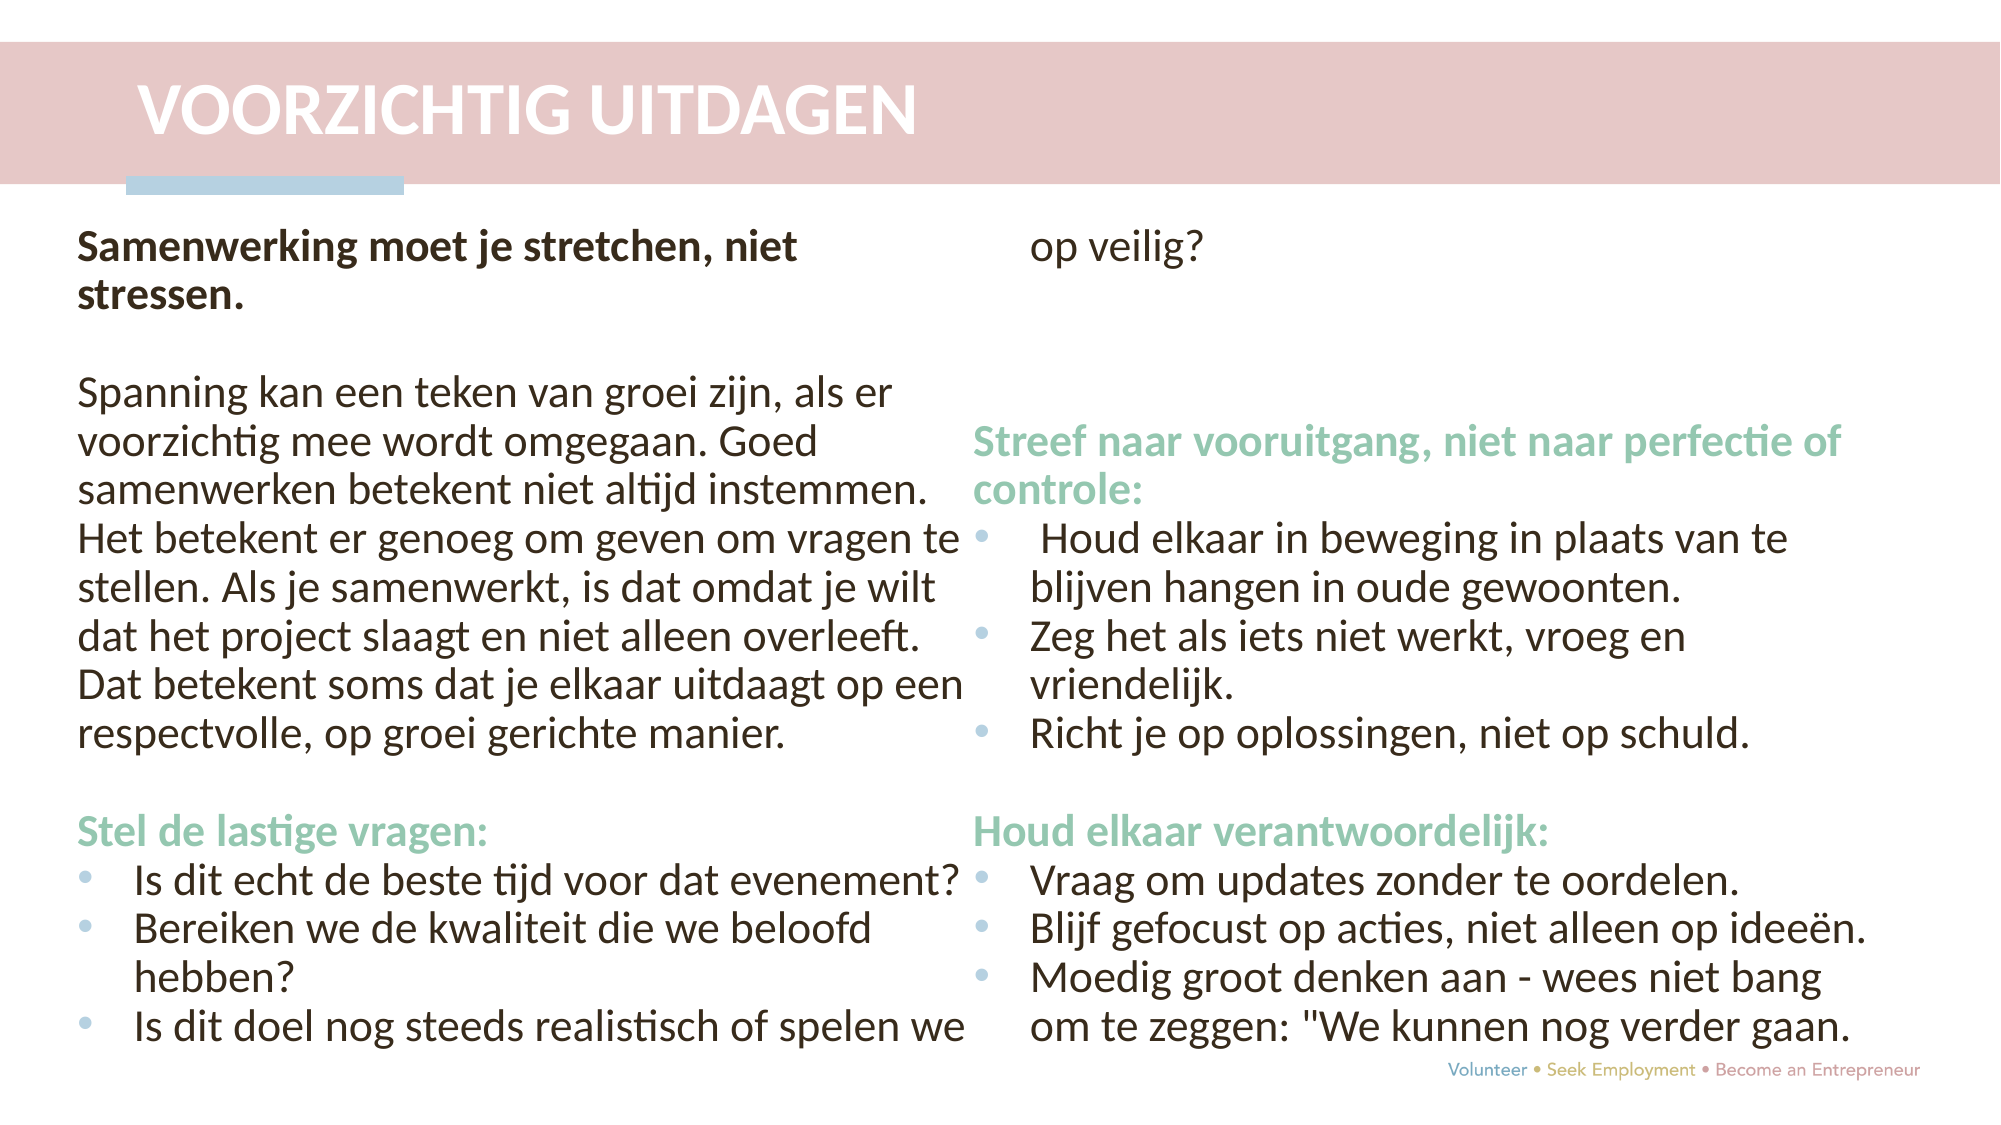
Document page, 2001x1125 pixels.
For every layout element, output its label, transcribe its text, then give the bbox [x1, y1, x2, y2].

list Samenwerking moet je stretchen, niet stressen. Spanning kan een teken van groei zijn, als er voorzichtig mee wordt omgegaan. Goed samenwerken betekent niet altijd instemmen. Het betekent er genoeg om geven om vragen te stellen. Als je samenwerkt, is dat omdat je wilt dat het project slaagt en niet alleen overleeft. Dat betekent soms dat je elkaar uitdaagt op een respectvolle, op groei gerichte manier. Stel de lastige vragen: Is dit echt de beste tijd voor dat evenement? Bereiken we de kwaliteit die we beloofd hebben? Is dit doel nog steeds realistisch of spelen we op veilig? Streef naar vooruitgang, niet naar perfectie of controle: Houd elkaar in beweging in plaats van te blijven hangen in oude gewoonten. Zeg het als iets niet werkt, vroeg en vriendelijk. Richt je op oplossingen, niet op schuld. Houd elkaar verantwoordelijk: Vraag om updates zonder te oordelen. Blijf gefocust op acties, niet alleen op ideeën. Moedig groot denken aan - wees niet bang om te zeggen: "We kunnen nog verder gaan. [62, 214, 1885, 1011]
list VOORZICHTIG UITDAGEN [123, 51, 1913, 170]
picture [1418, 1046, 1971, 1103]
